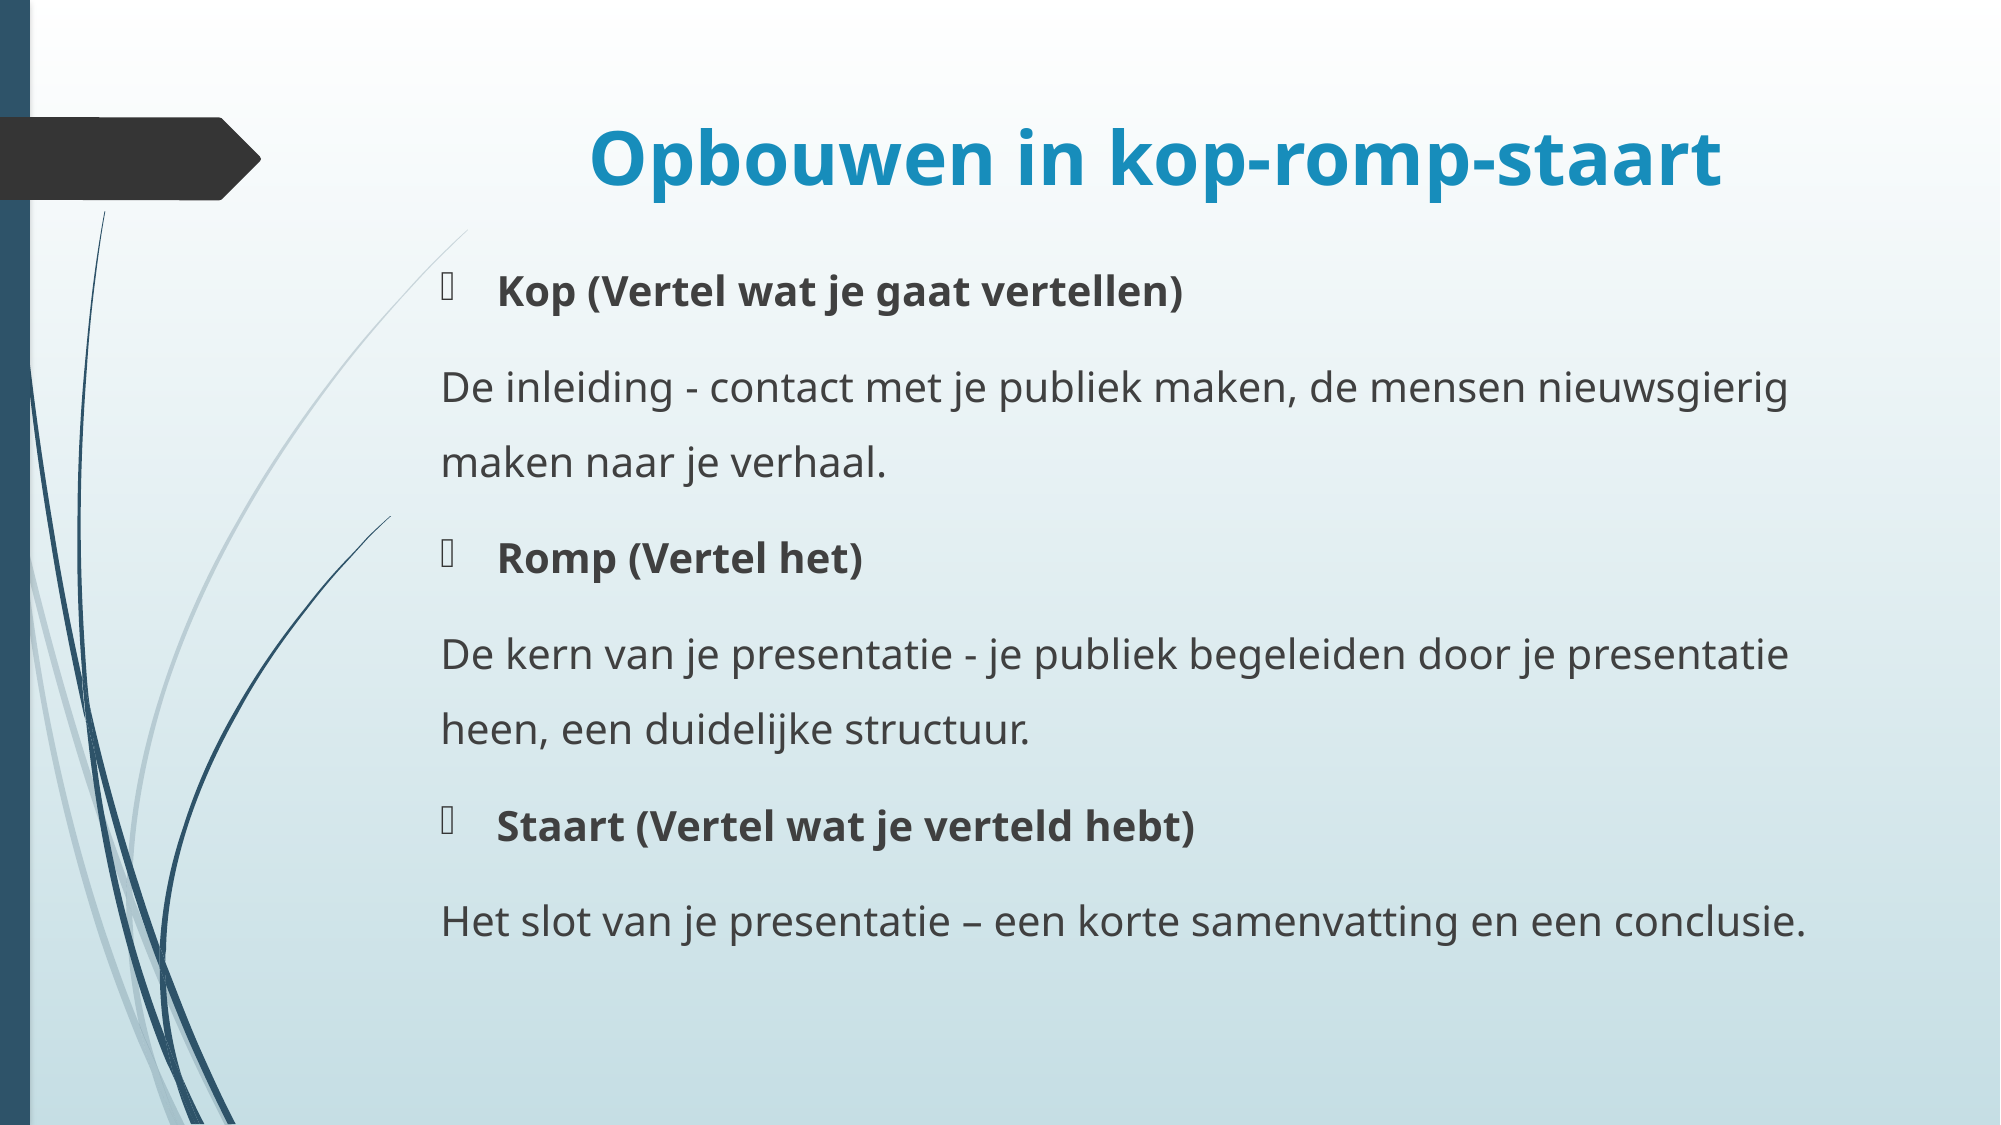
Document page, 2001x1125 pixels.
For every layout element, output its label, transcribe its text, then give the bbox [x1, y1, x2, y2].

title Opbouwen in kop-romp-staart [425, 102, 1888, 313]
list Kop (Vertel wat je gaat vertellen) De inleiding - contact met je publiek maken, de mensen nieuwsgierig maken naar je verhaal. Romp (Vertel het) De kern van je presentatie - je publiek begeleiden door je presentatie heen, een duidelijke structuur. Staart (Vertel wat je verteld hebt) Het slot van je presentatie – een korte samenvatting en een conclusie. [425, 232, 1861, 1096]
